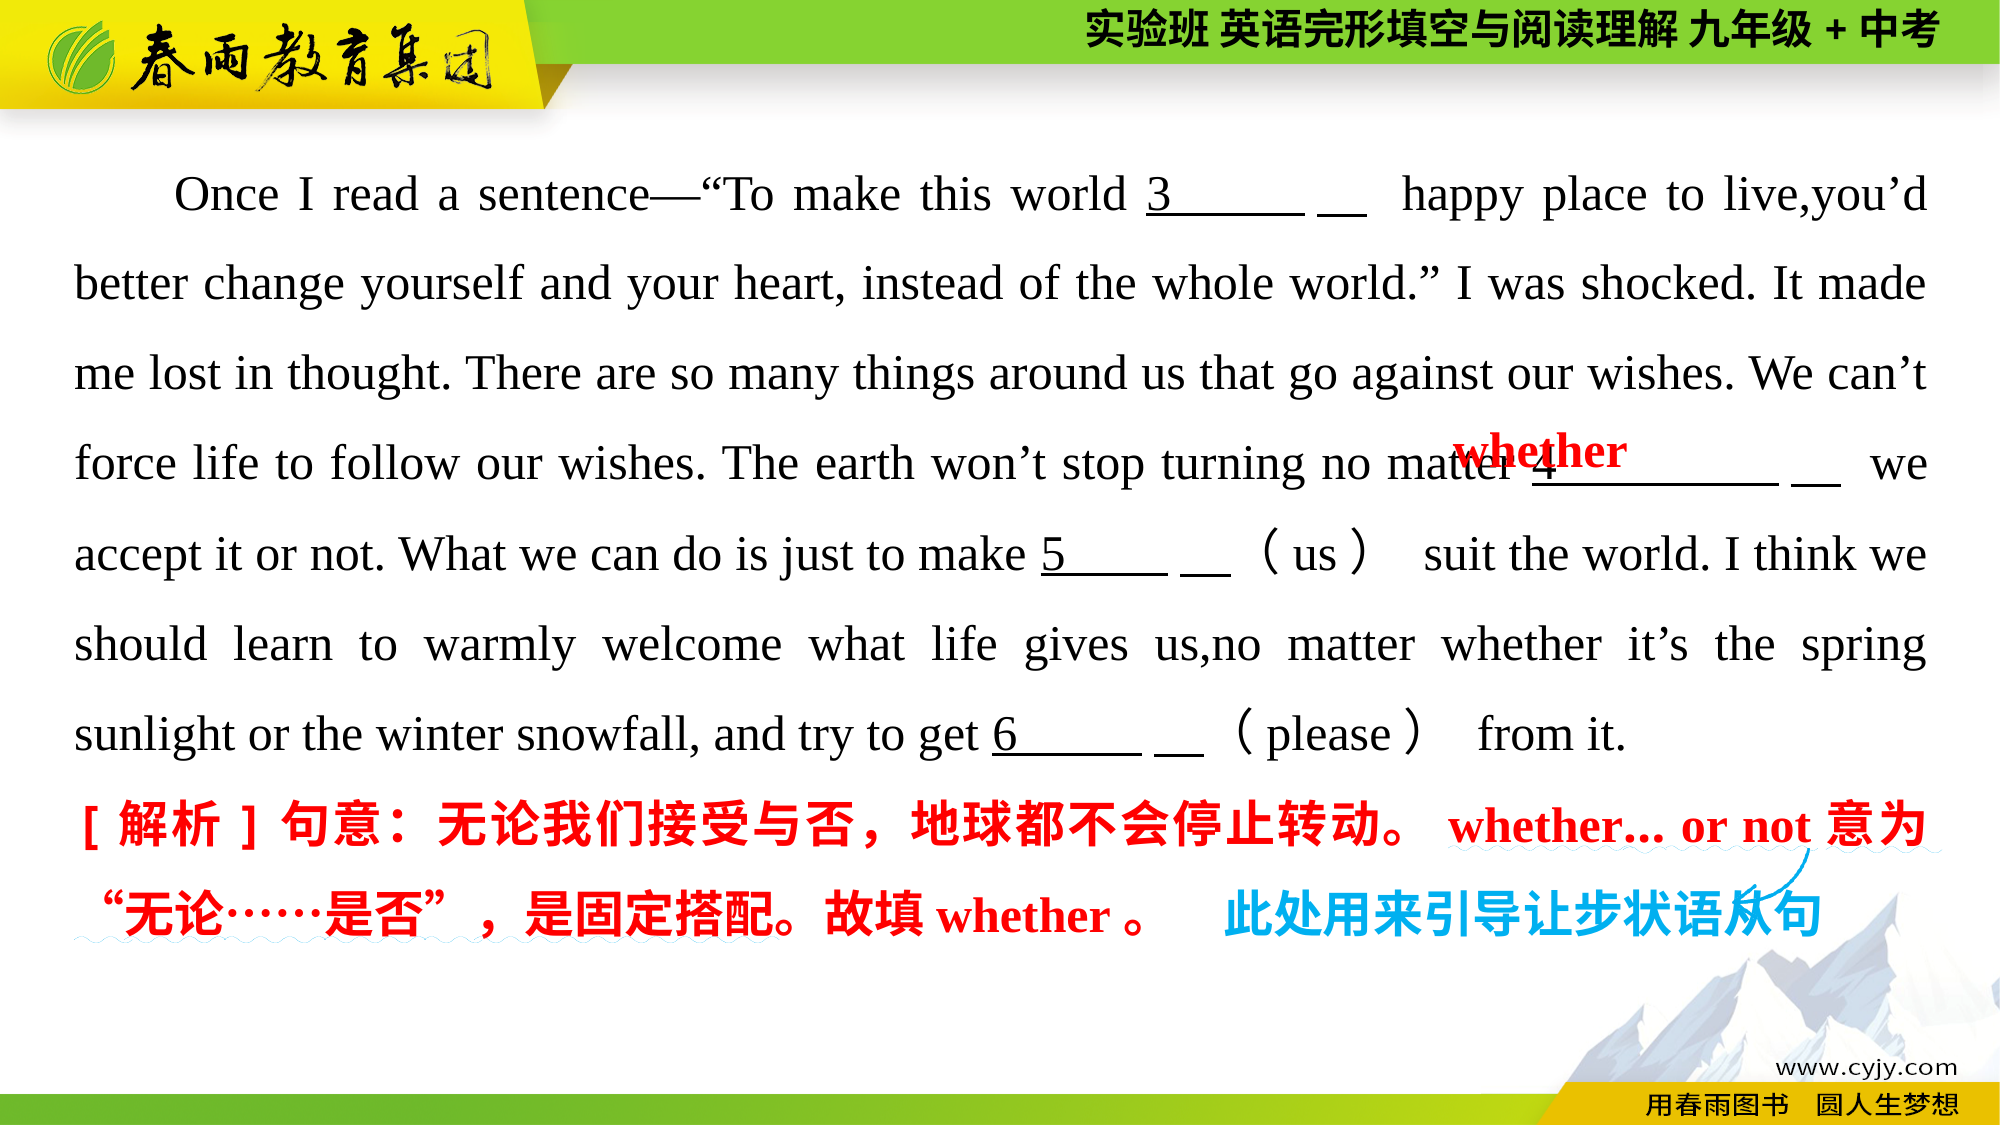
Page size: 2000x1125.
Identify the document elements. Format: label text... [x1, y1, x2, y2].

text_box whether [1438, 410, 1643, 485]
picture [0, 0, 2000, 1125]
text_box [解析]句意：无论我们接受与否，地球都不会停止转动。whether... or not意为“无论……是否”，是固定搭配。故填whether。 此处用来引导让步状语从句 [59, 774, 1944, 950]
list Once I read a sentence—“To make this world 3 happy place to live,you’d better change yourself and your heart, instead of the whole world.” I was shocked. It made me lost in thought. There are so many things around us that go against our wishes. We can’t force life to follow our wishes. The earth won’t stop turning no matter 4 we accept it or not. What we can do is just to make 5 （us） suit the world. I think we should learn to warmly welcome what life gives us,no matter whether it’s the spring sunlight or the winter snowfall, and try to get 6 （please） from it. [59, 122, 1944, 774]
